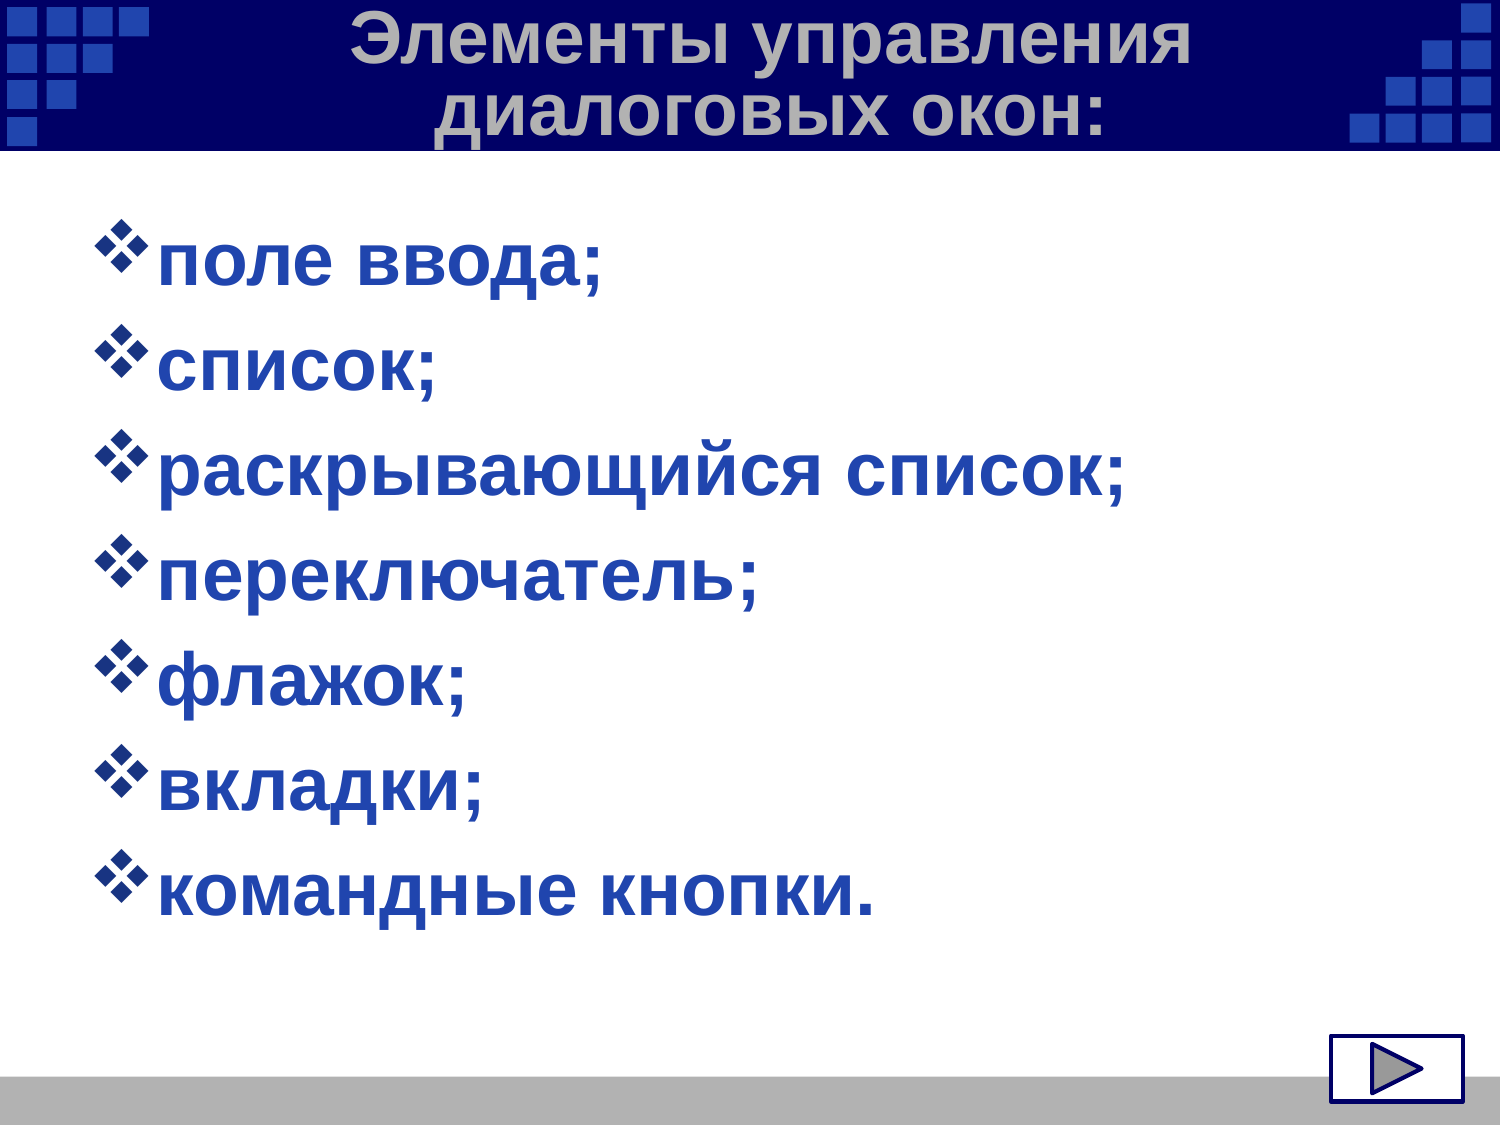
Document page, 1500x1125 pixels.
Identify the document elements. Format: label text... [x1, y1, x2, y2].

title Элементы управления диалоговых окон: [96, 0, 1448, 156]
list поле ввода; список; раскрывающийся список; переключатель; флажок; вкладки; командные кнопки. [72, 202, 1424, 1012]
text_box [1329, 1034, 1465, 1104]
